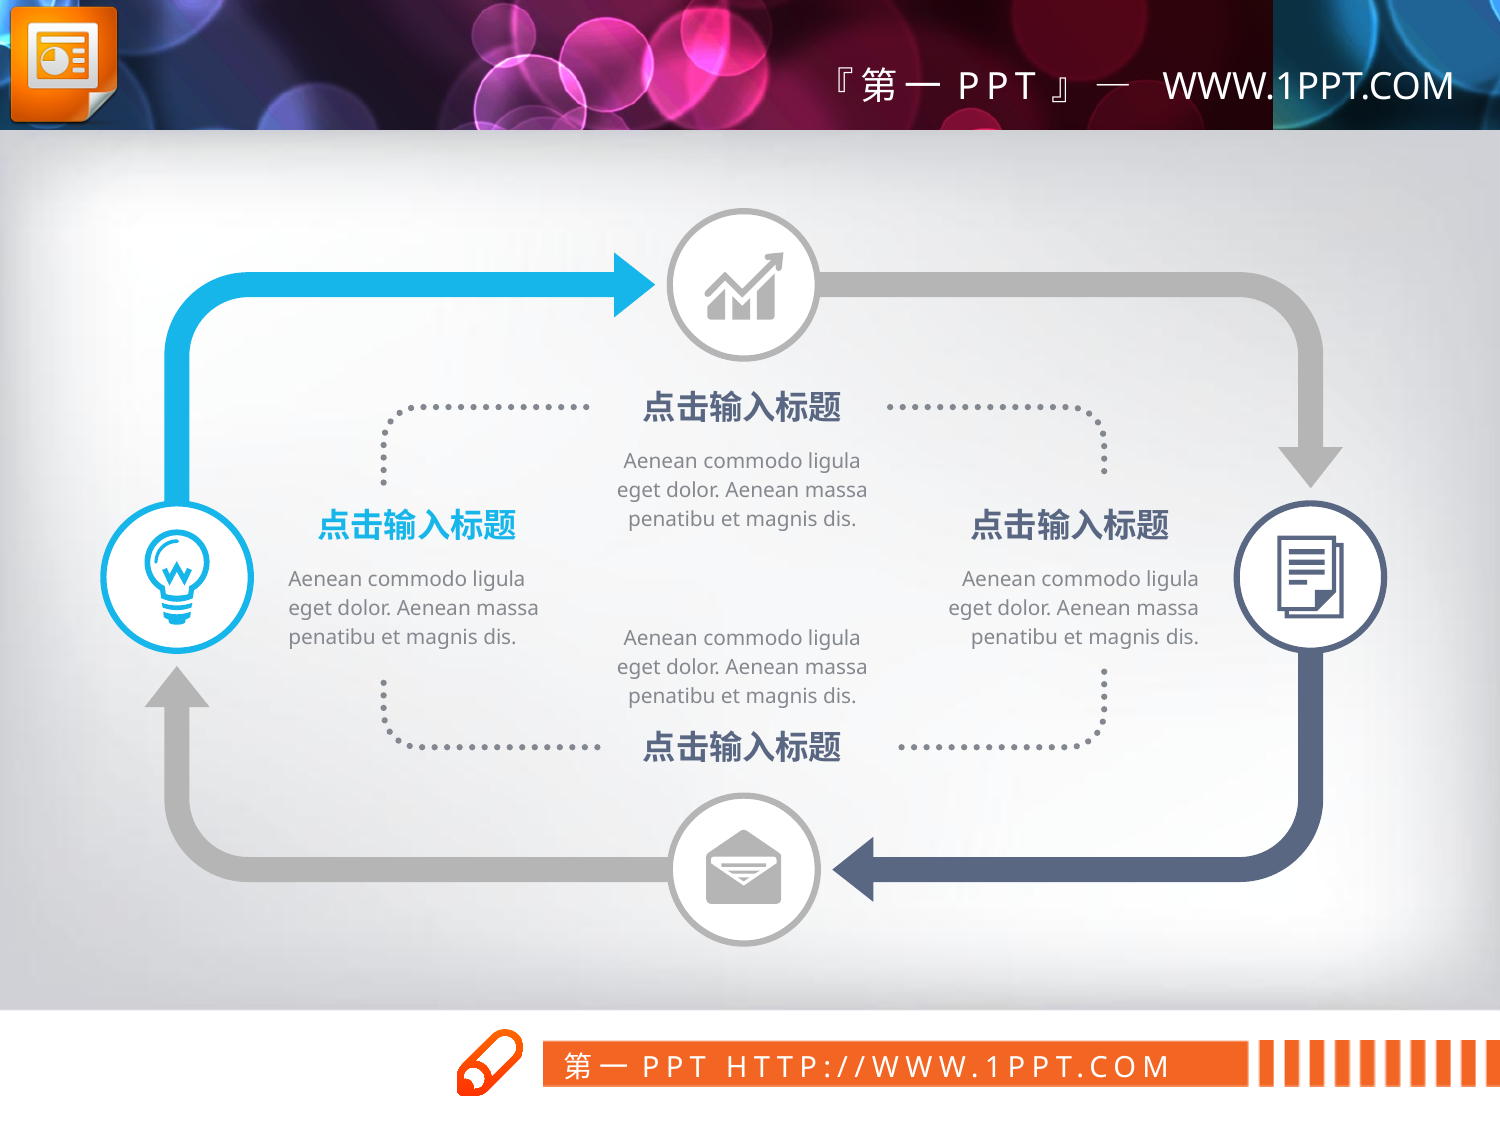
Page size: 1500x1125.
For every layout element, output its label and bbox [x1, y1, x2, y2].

text_box [1240, 507, 1380, 647]
text_box [820, 272, 1344, 489]
text_box [100, 500, 254, 654]
text_box [1233, 500, 1388, 654]
text_box [666, 792, 821, 947]
text_box [383, 407, 598, 483]
text_box [673, 215, 814, 355]
text_box [288, 503, 546, 679]
text_box [144, 665, 667, 883]
text_box [666, 208, 821, 362]
text_box [107, 507, 247, 647]
text_box [163, 611, 191, 625]
text_box [941, 503, 1200, 679]
text_box [613, 385, 872, 561]
picture [543, 1040, 1500, 1087]
text_box [707, 288, 726, 320]
picture [0, 0, 1500, 1012]
text_box [756, 273, 775, 320]
text_box [890, 407, 1105, 483]
text_box [704, 252, 784, 298]
text_box [890, 687, 1105, 748]
text_box [144, 529, 210, 602]
text_box [161, 602, 193, 611]
text_box [673, 799, 814, 940]
text_box [164, 252, 656, 501]
text_box [1277, 535, 1344, 619]
text_box [732, 296, 751, 320]
text_box [832, 653, 1324, 902]
text_box [706, 829, 782, 904]
text_box [383, 687, 598, 748]
text_box [613, 589, 872, 767]
